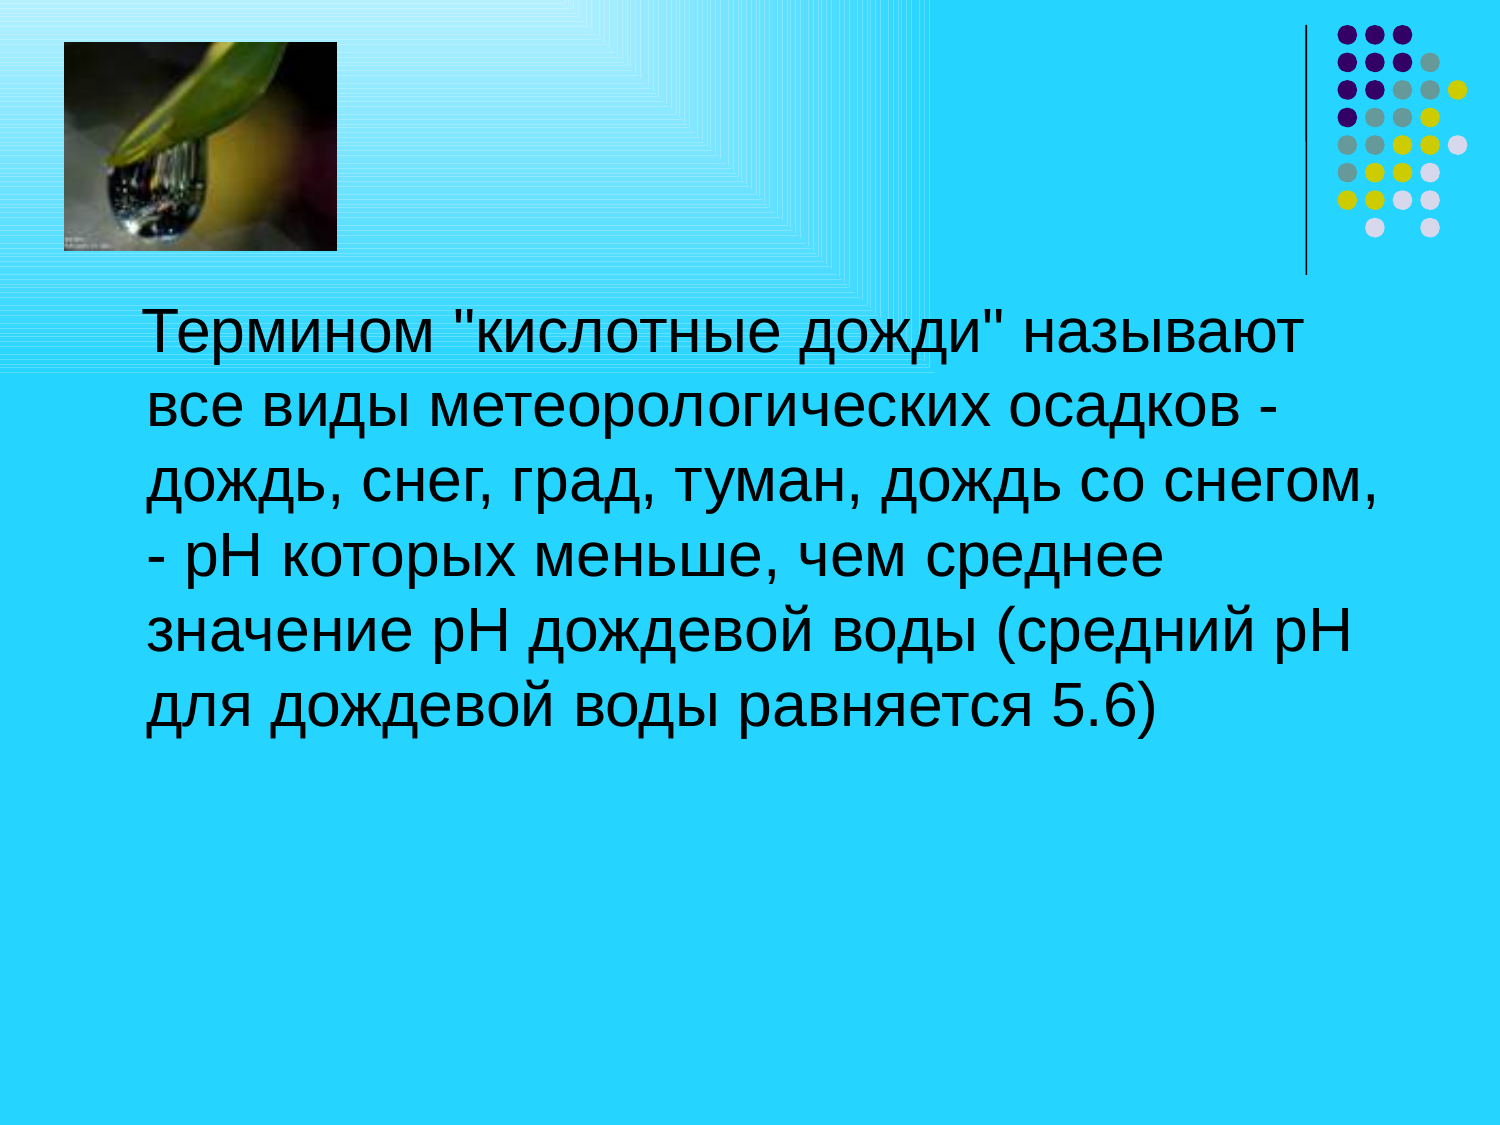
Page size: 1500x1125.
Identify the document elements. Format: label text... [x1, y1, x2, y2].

picture [64, 42, 337, 251]
list Термином "кислотные дожди" называют все виды метеорологических осадков - дождь, снег, град, туман, дождь со снегом, - рН которых меньше, чем среднее значение рН дождевой воды (средний рН для дождевой воды равняется 5.6) [74, 281, 1426, 1006]
